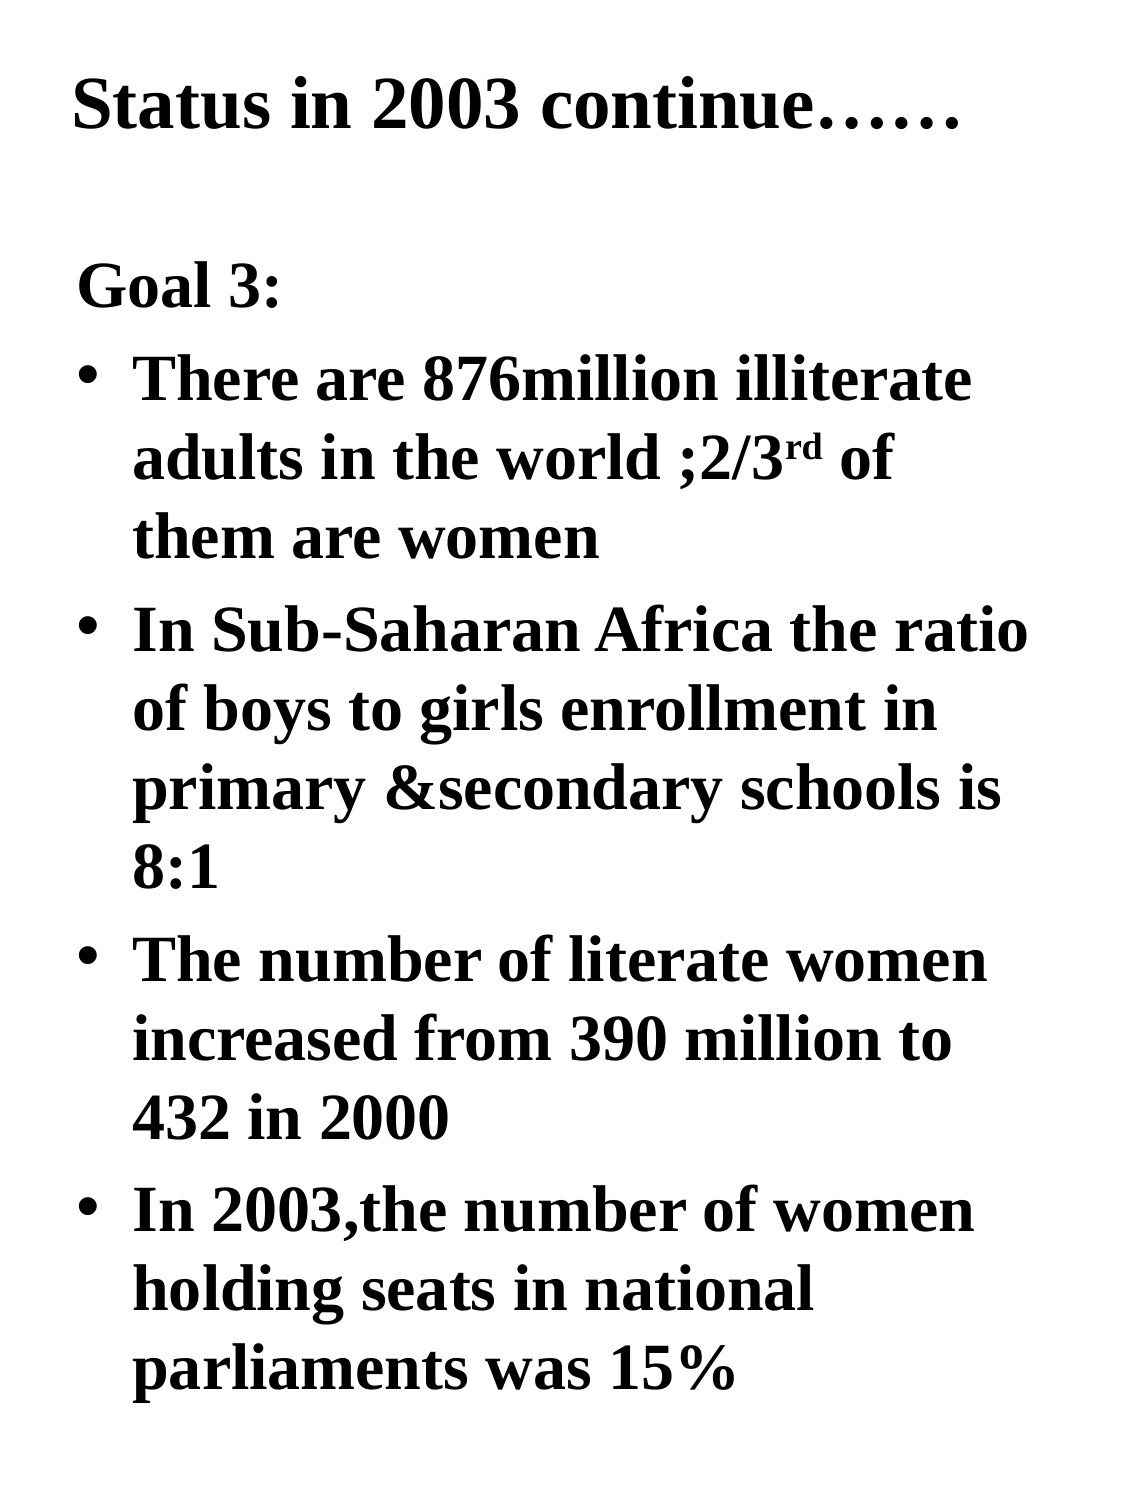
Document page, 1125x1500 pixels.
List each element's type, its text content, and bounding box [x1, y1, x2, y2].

title Status in 2003 continue…… [56, 23, 1069, 175]
list Goal 3: There are 876million illiterate adults in the world ;2/3rd of them are women In Sub-Saharan Africa the ratio of boys to girls enrollment in primary &secondary schools is 8:1 The number of literate women increased from 390 million to 432 in 2000 In 2003,the number of women holding seats in national parliaments was 15% [61, 234, 1069, 1418]
